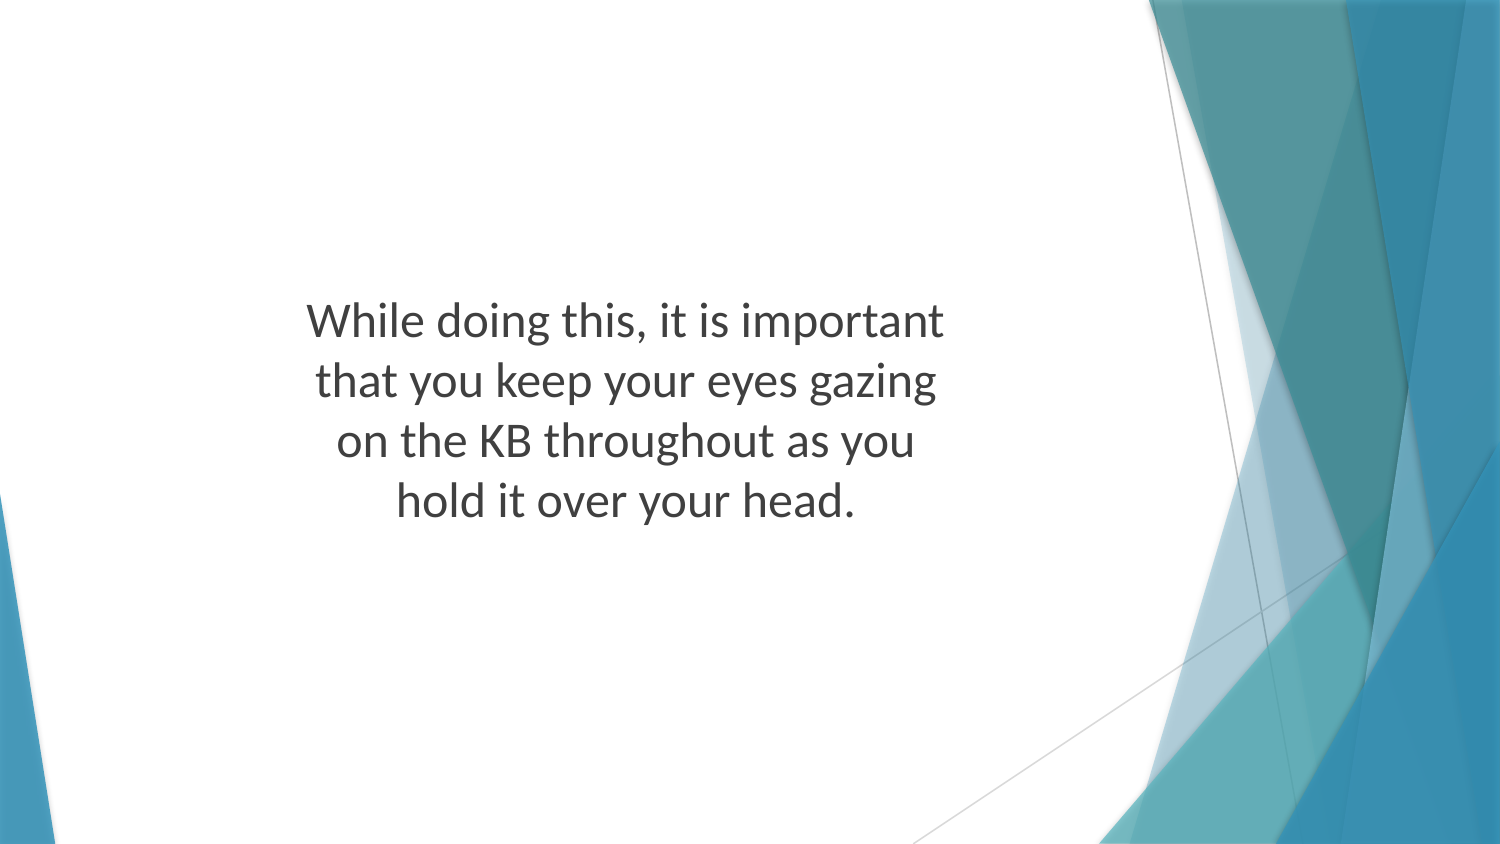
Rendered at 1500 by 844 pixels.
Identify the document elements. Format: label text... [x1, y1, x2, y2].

list While doing this, it is important that you keep your eyes gazing on the KB throughout as you hold it over your head. [277, 280, 975, 599]
